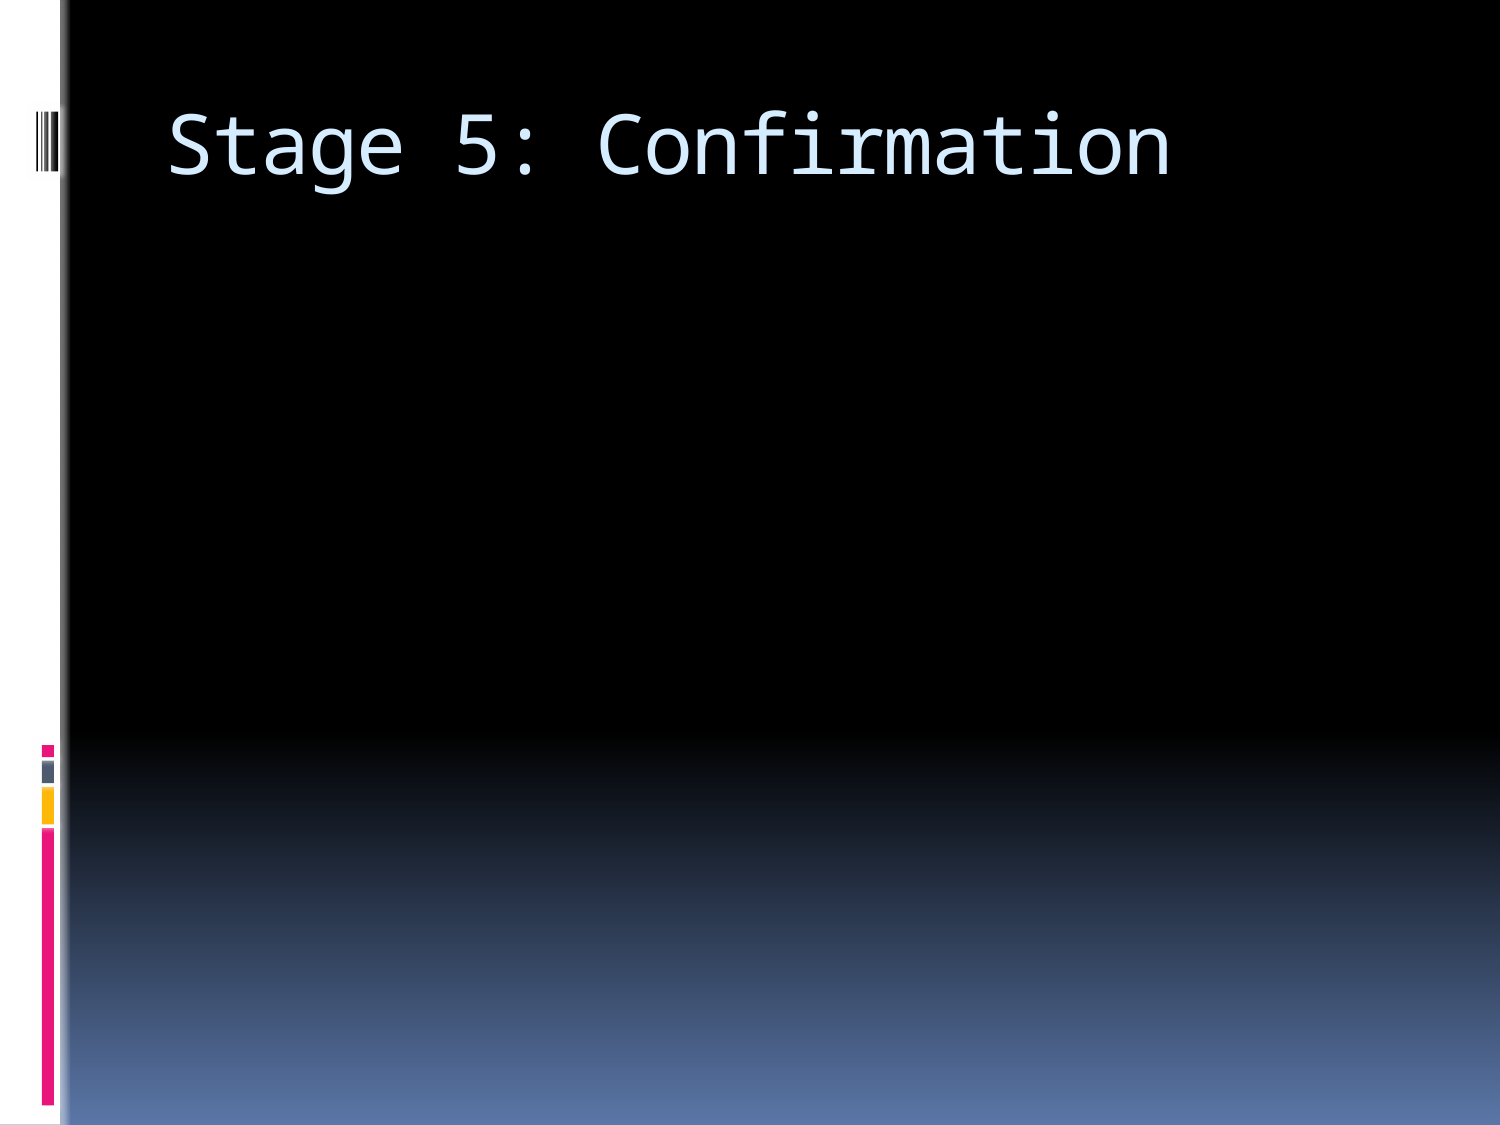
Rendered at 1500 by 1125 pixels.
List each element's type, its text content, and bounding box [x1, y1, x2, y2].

title Stage 5: Confirmation [150, 83, 1425, 234]
